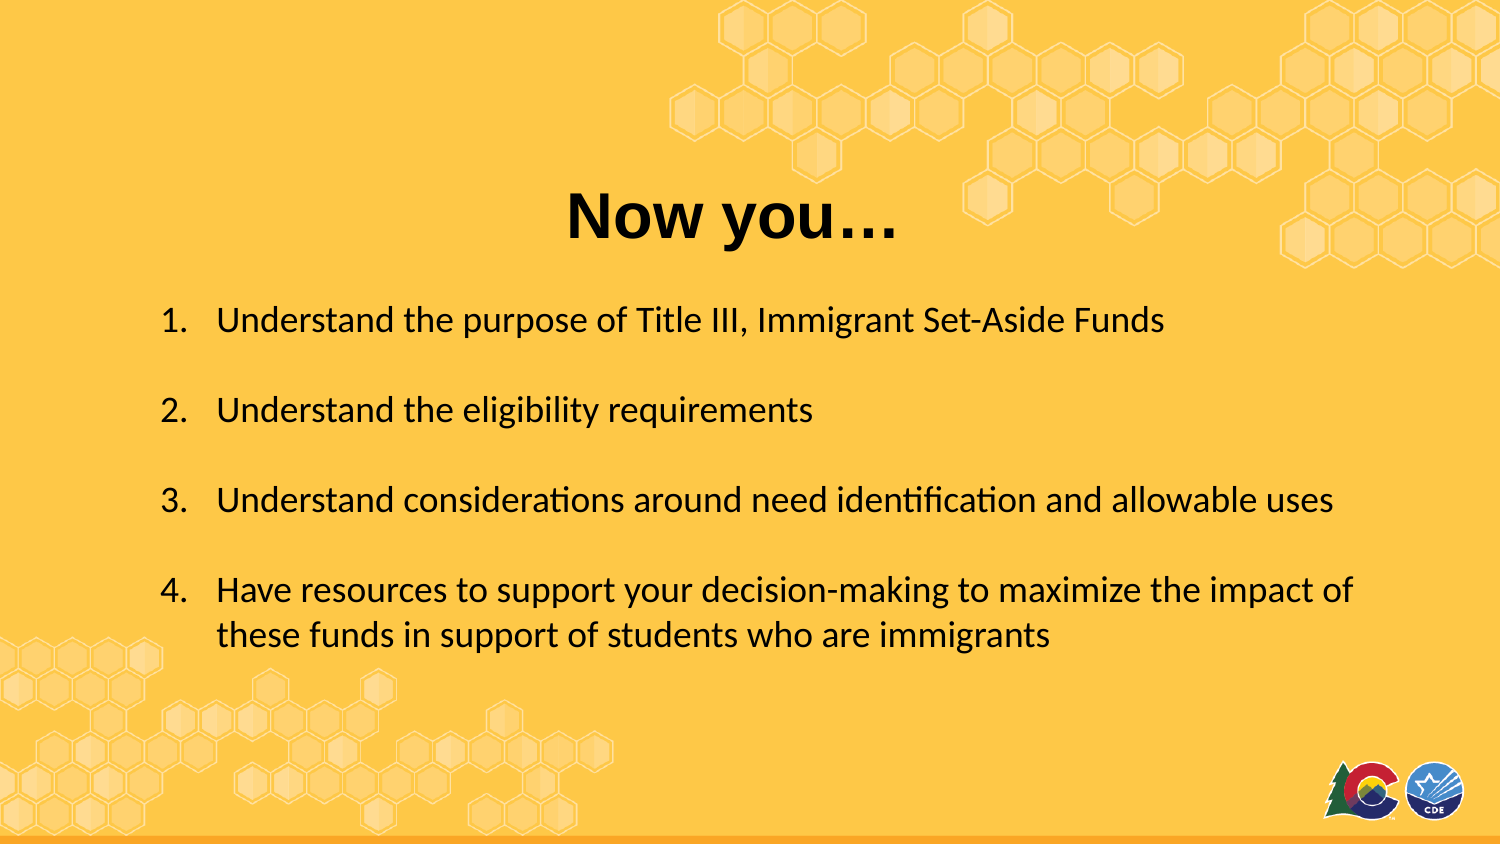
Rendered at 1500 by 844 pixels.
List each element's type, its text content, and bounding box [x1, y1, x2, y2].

title Now you… [0, 177, 1484, 281]
text_box Understand the purpose of Title III, Immigrant Set-Aside Funds Understand the eligibility requirements Understand considerations around need identification and allowable uses Have resources to support your decision-making to maximize the impact of these funds in support of students who are immigrants [126, 280, 1444, 670]
picture [0, 0, 1500, 844]
